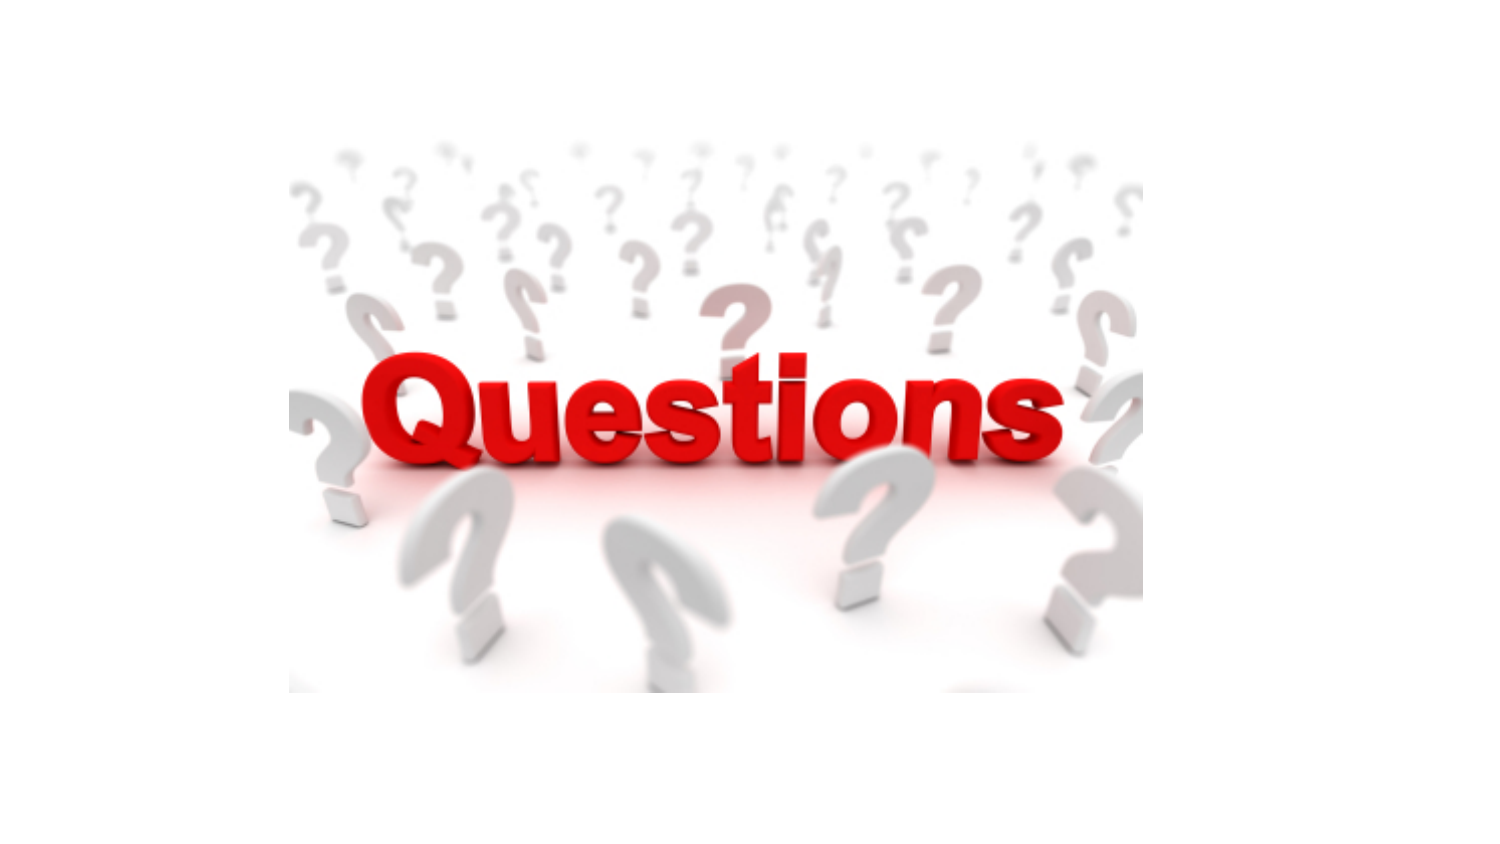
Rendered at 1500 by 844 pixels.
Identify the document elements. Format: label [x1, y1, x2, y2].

picture [289, 126, 1143, 693]
